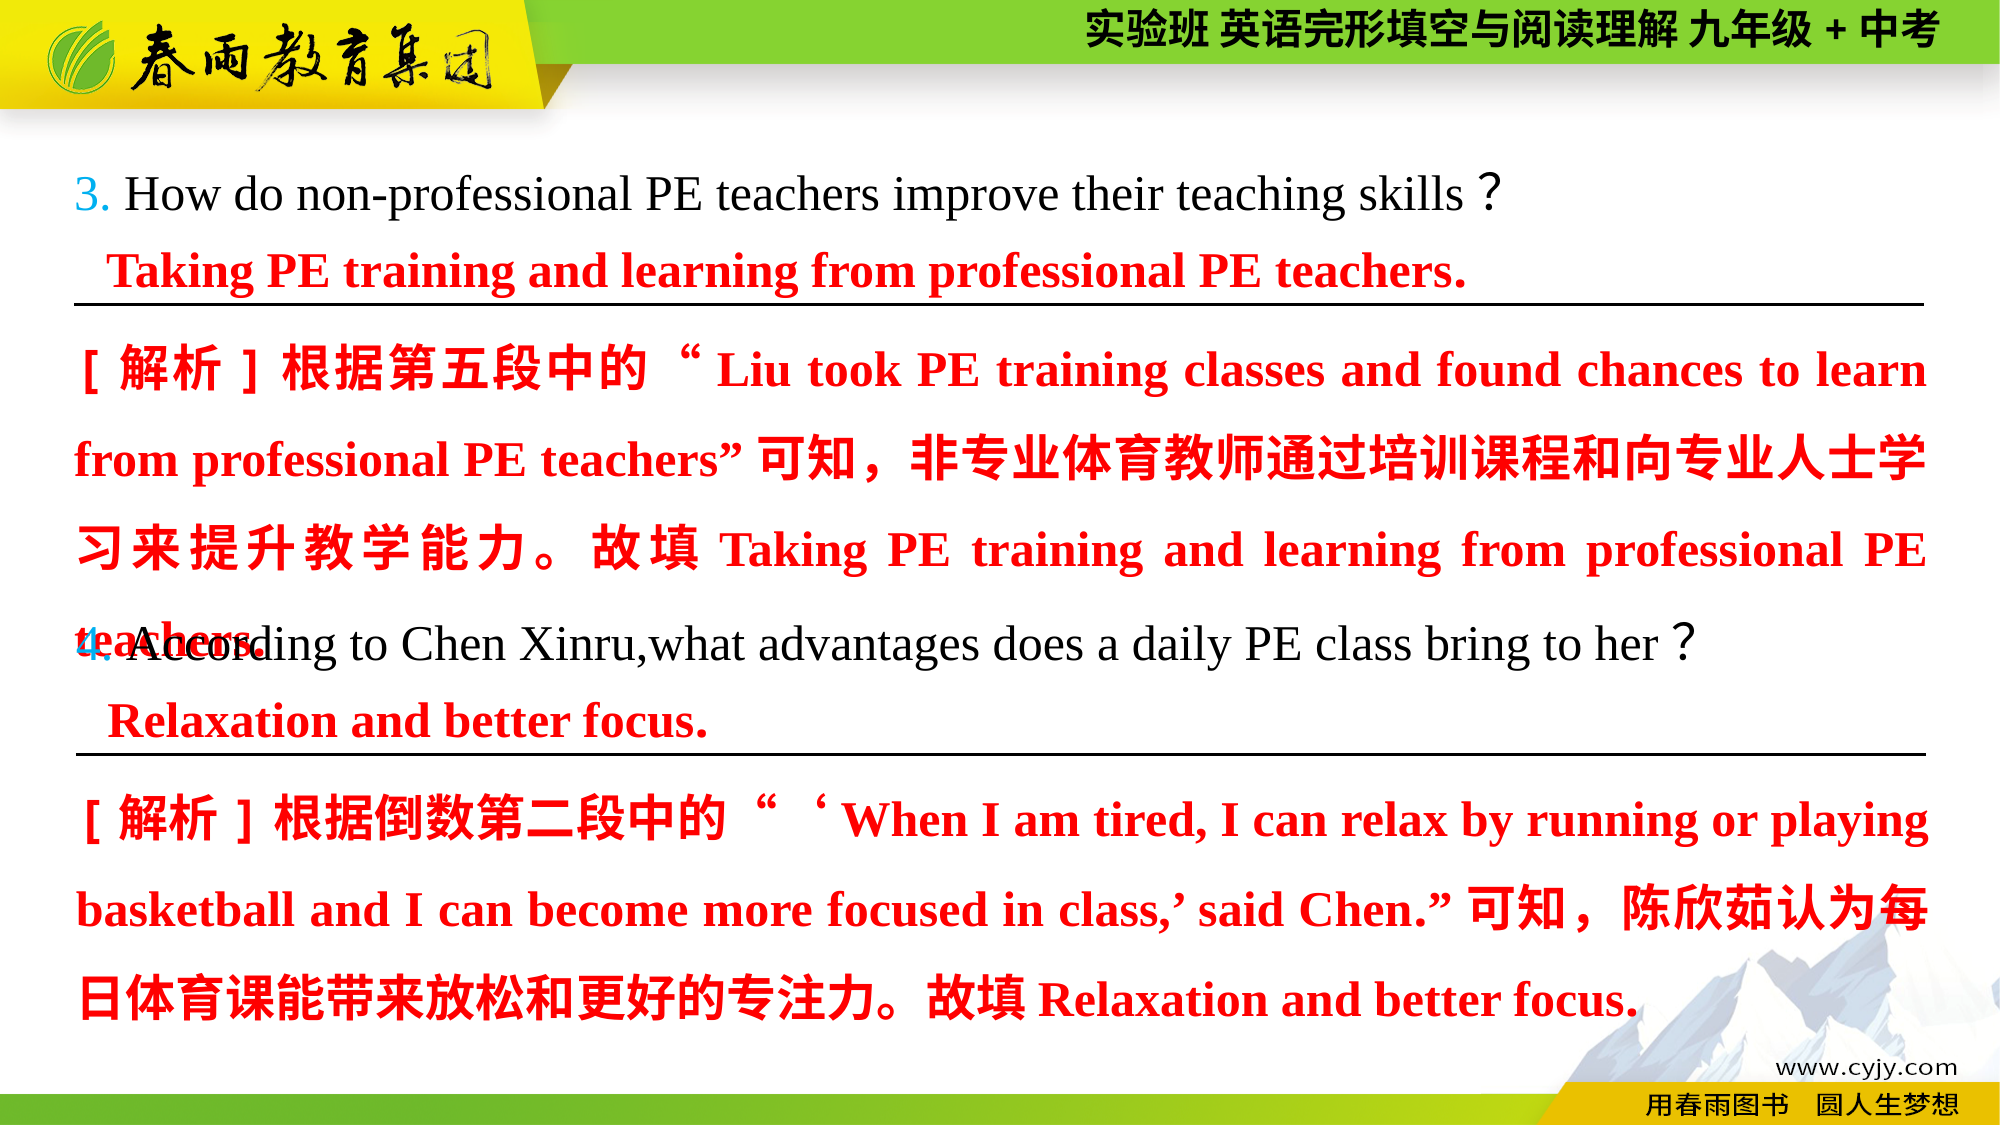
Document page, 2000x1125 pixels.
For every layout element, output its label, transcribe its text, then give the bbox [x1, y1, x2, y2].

picture [0, 0, 2000, 1125]
text_box [解析]根据倒数第二段中的“‘When I am tired, I can relax by running or playing basketball and I can become more focused in class,’ said Chen.”可知，陈欣茹认为每日体育课能带来放松和更好的专注力。故填Relaxation and better focus. [60, 768, 1945, 1034]
list 3. How do non-professional PE teachers improve their teaching skills？ __________________________________________________________________________ [59, 122, 1944, 320]
text_box 4. According to Chen Xinru,what advantages does a daily PE class bring to her？ __________________________________________________________________________ [60, 572, 1945, 768]
text_box [解析]根据第五段中的“Liu took PE training classes and found chances to learn from professional PE teachers”可知，非专业体育教师通过培训课程和向专业人士学习来提升教学能力。故填Taking PE training and learning from professional PE teachers. [59, 320, 1944, 674]
